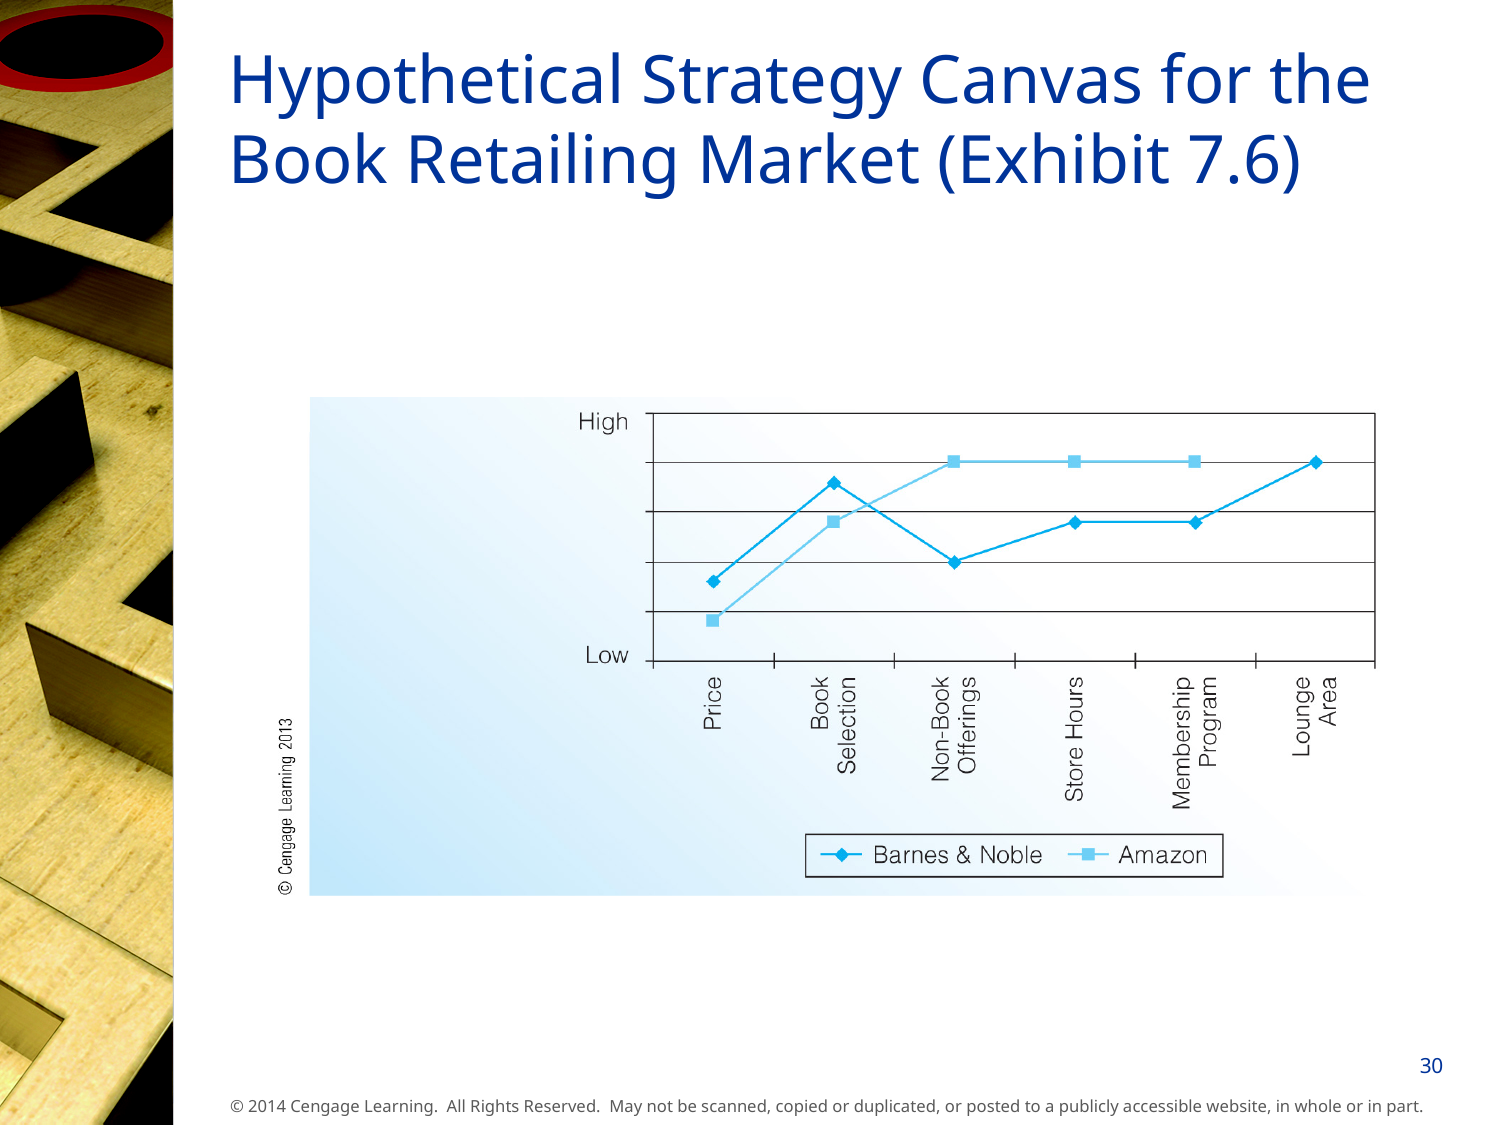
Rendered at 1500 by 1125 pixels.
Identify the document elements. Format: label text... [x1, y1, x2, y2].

picture [0, 0, 174, 1125]
picture [277, 397, 1406, 896]
slide_number 30 [1386, 1037, 1478, 1097]
title Hypothetical Strategy Canvas for the Book Retailing Market (Exhibit 7.6) [213, 29, 1454, 213]
